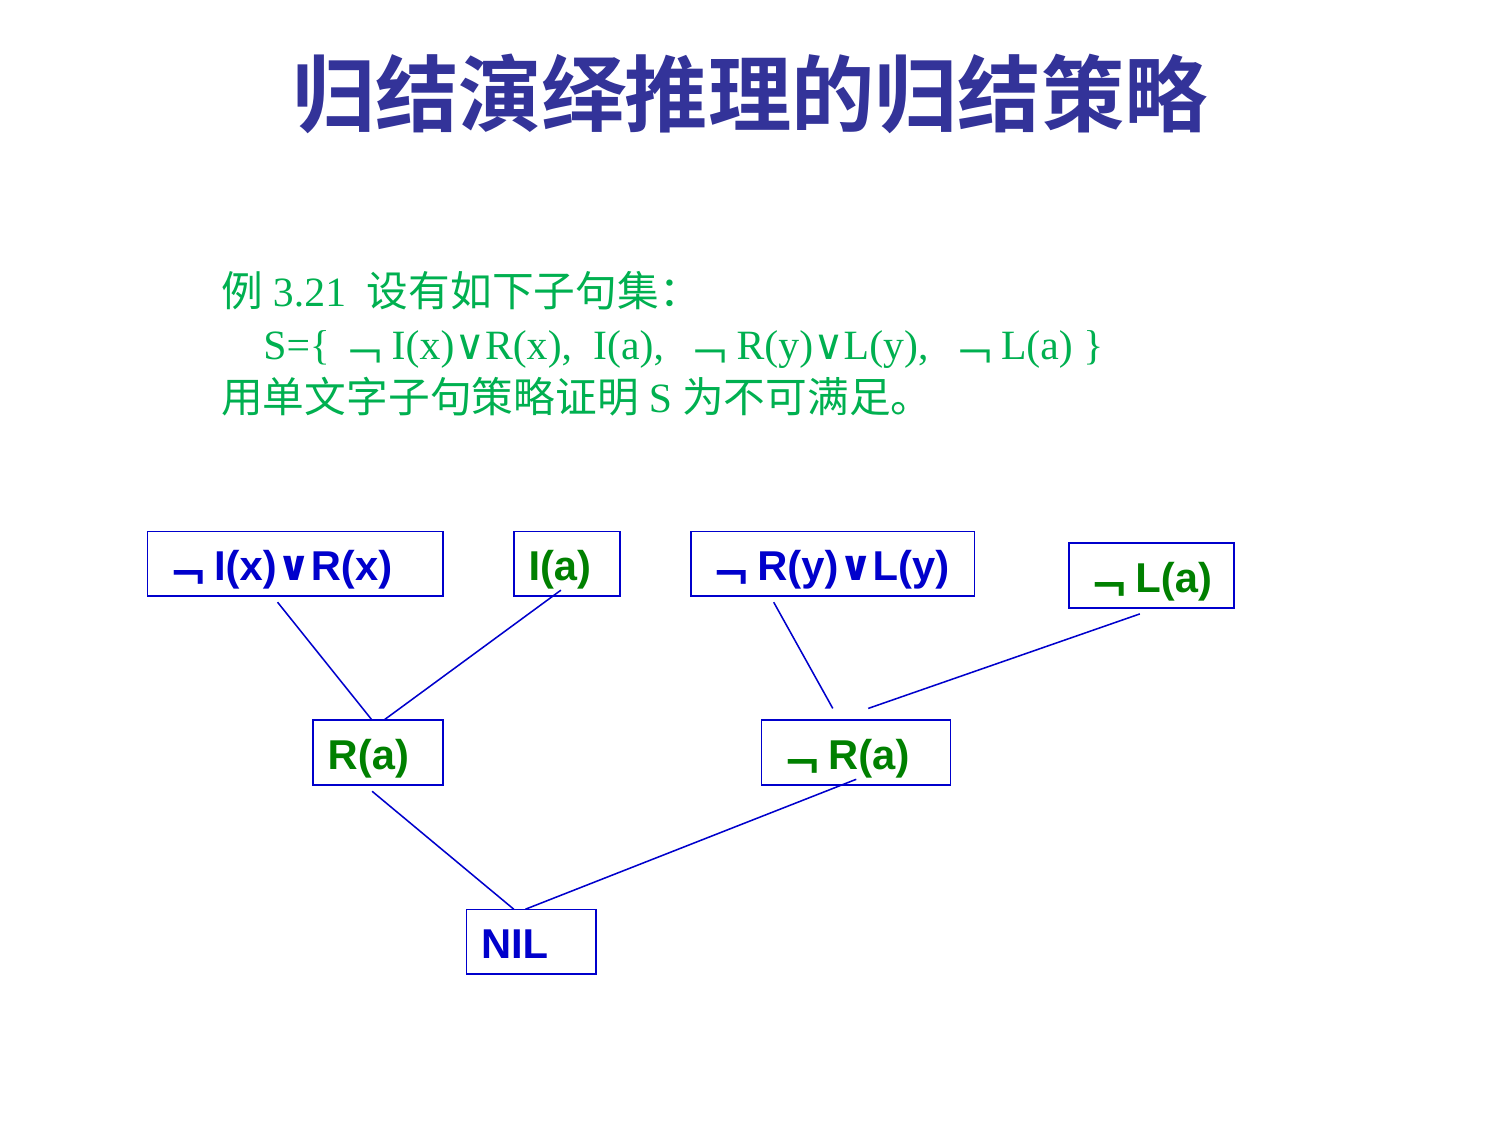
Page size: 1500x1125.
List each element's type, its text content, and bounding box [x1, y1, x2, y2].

text_box I(a) [513, 531, 620, 597]
text_box ﹁R(a) [761, 720, 951, 785]
text_box NIL [466, 909, 597, 974]
title 归结演绎推理的归结策略 [75, 0, 1425, 185]
text_box ﹁I(x)∨R(x) [147, 531, 443, 597]
text_box ﹁L(a) [1068, 543, 1235, 608]
text_box ﹁R(y)∨L(y) [690, 531, 975, 597]
text_box R(a) [312, 720, 443, 785]
list 例3.21 设有如下子句集： S={﹁I(x)∨R(x), I(a), ﹁R(y)∨L(y), ﹁L(a) } 用单文字子句策略证明S为不可满足。 [75, 262, 1425, 1005]
